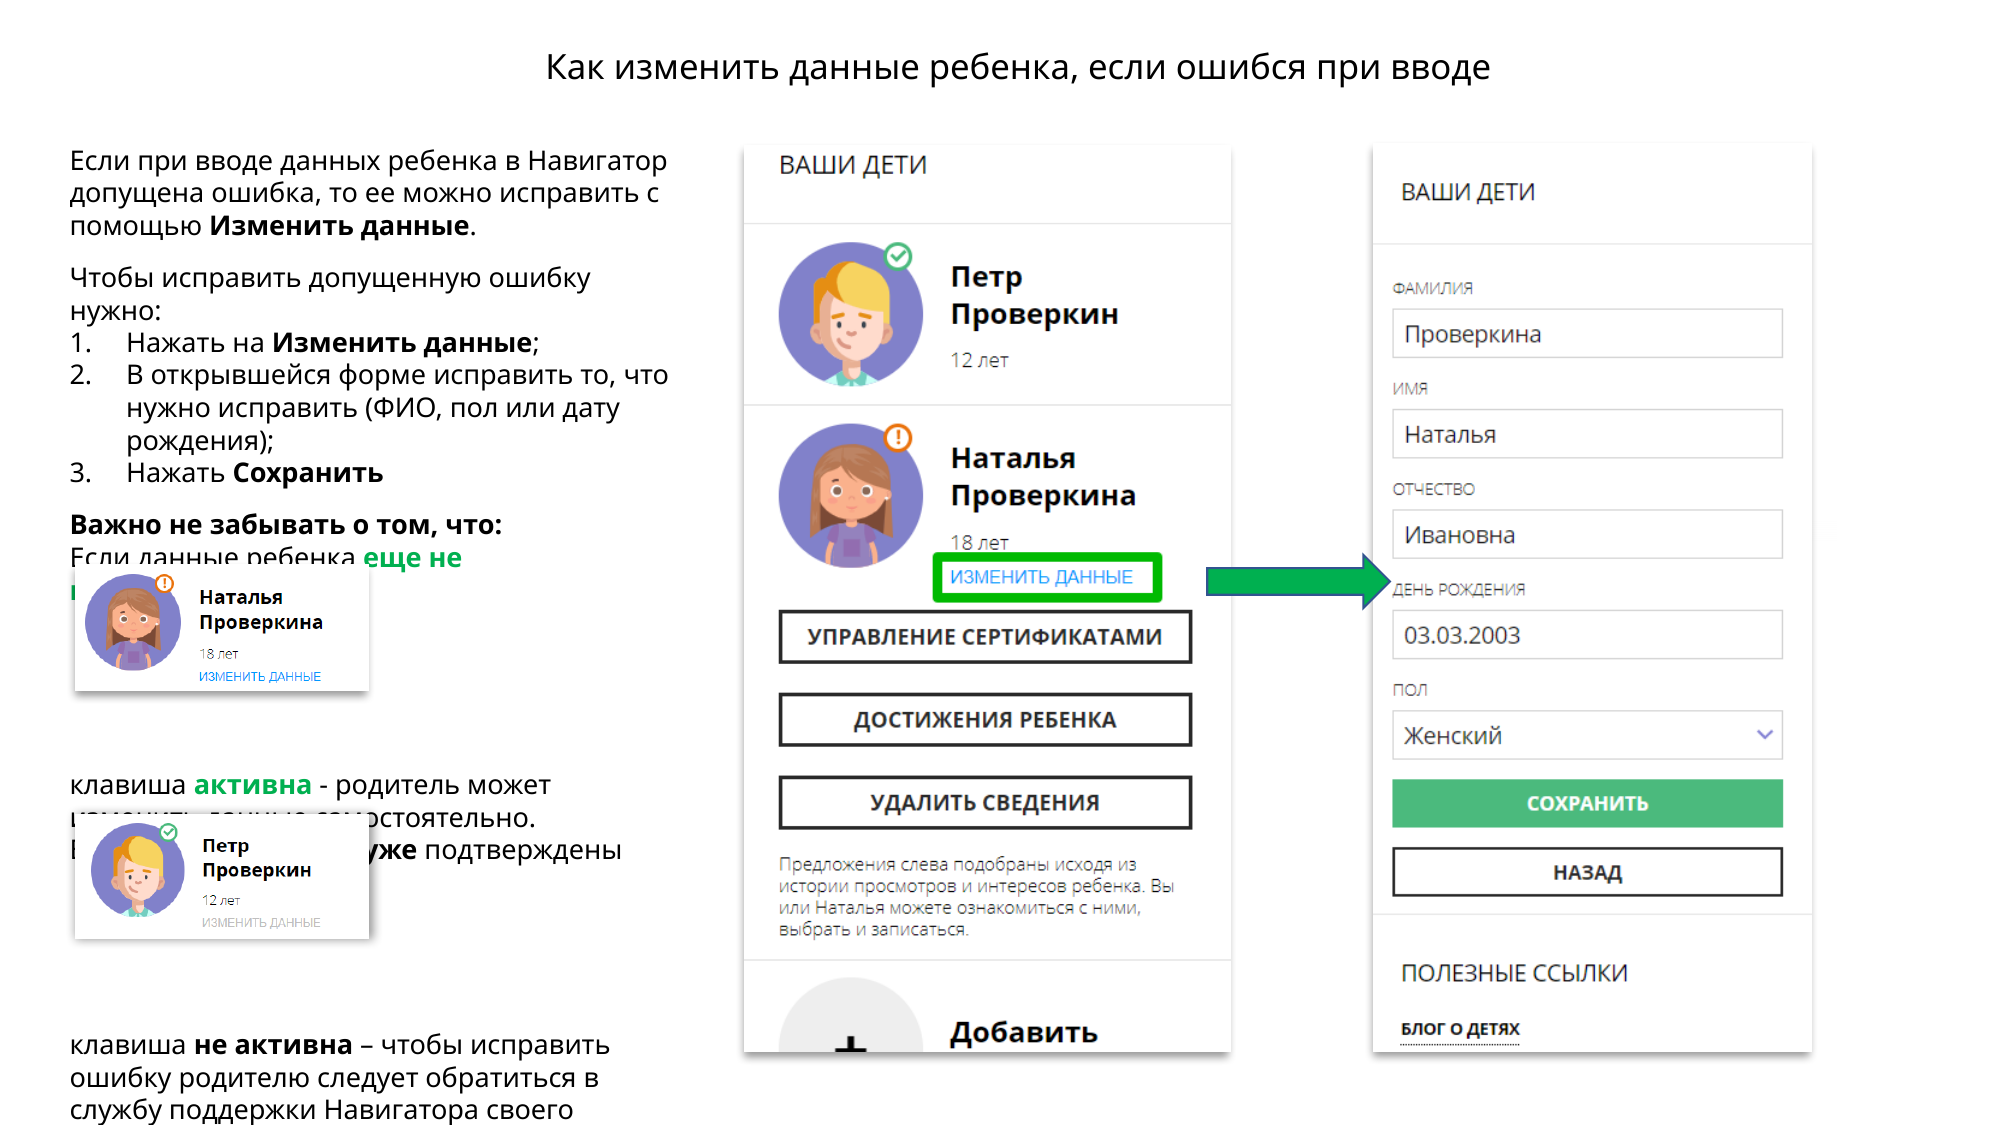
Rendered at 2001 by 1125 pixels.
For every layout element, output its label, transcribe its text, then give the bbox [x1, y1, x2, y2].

picture [1373, 143, 1946, 1052]
picture [75, 814, 369, 939]
text_box Если при вводе данных ребенка в Навигатор допущена ошибка, то ее можно исправить с помощью Изменить данные. Чтобы исправить допущенную ошибку нужно: Нажать на Изменить данные; В открывшейся форме исправить то, что нужно исправить (ФИО, пол или дату рождения); Нажать Сохранить Важно не забывать о том, что: Если данные ребенка еще не подтверждены клавиша активна - родитель может изменить данные самостоятельно. Если данные ребенка уже подтверждены клавиша не активна – чтобы исправить ошибку родителю следует обратиться в службу поддержки Навигатора своего региона. [54, 135, 684, 1125]
text_box [1231, 552, 1373, 611]
picture [744, 145, 1231, 1052]
title Как изменить данные ребенка, если ошибся при вводе [75, 41, 1962, 95]
picture [75, 564, 369, 691]
